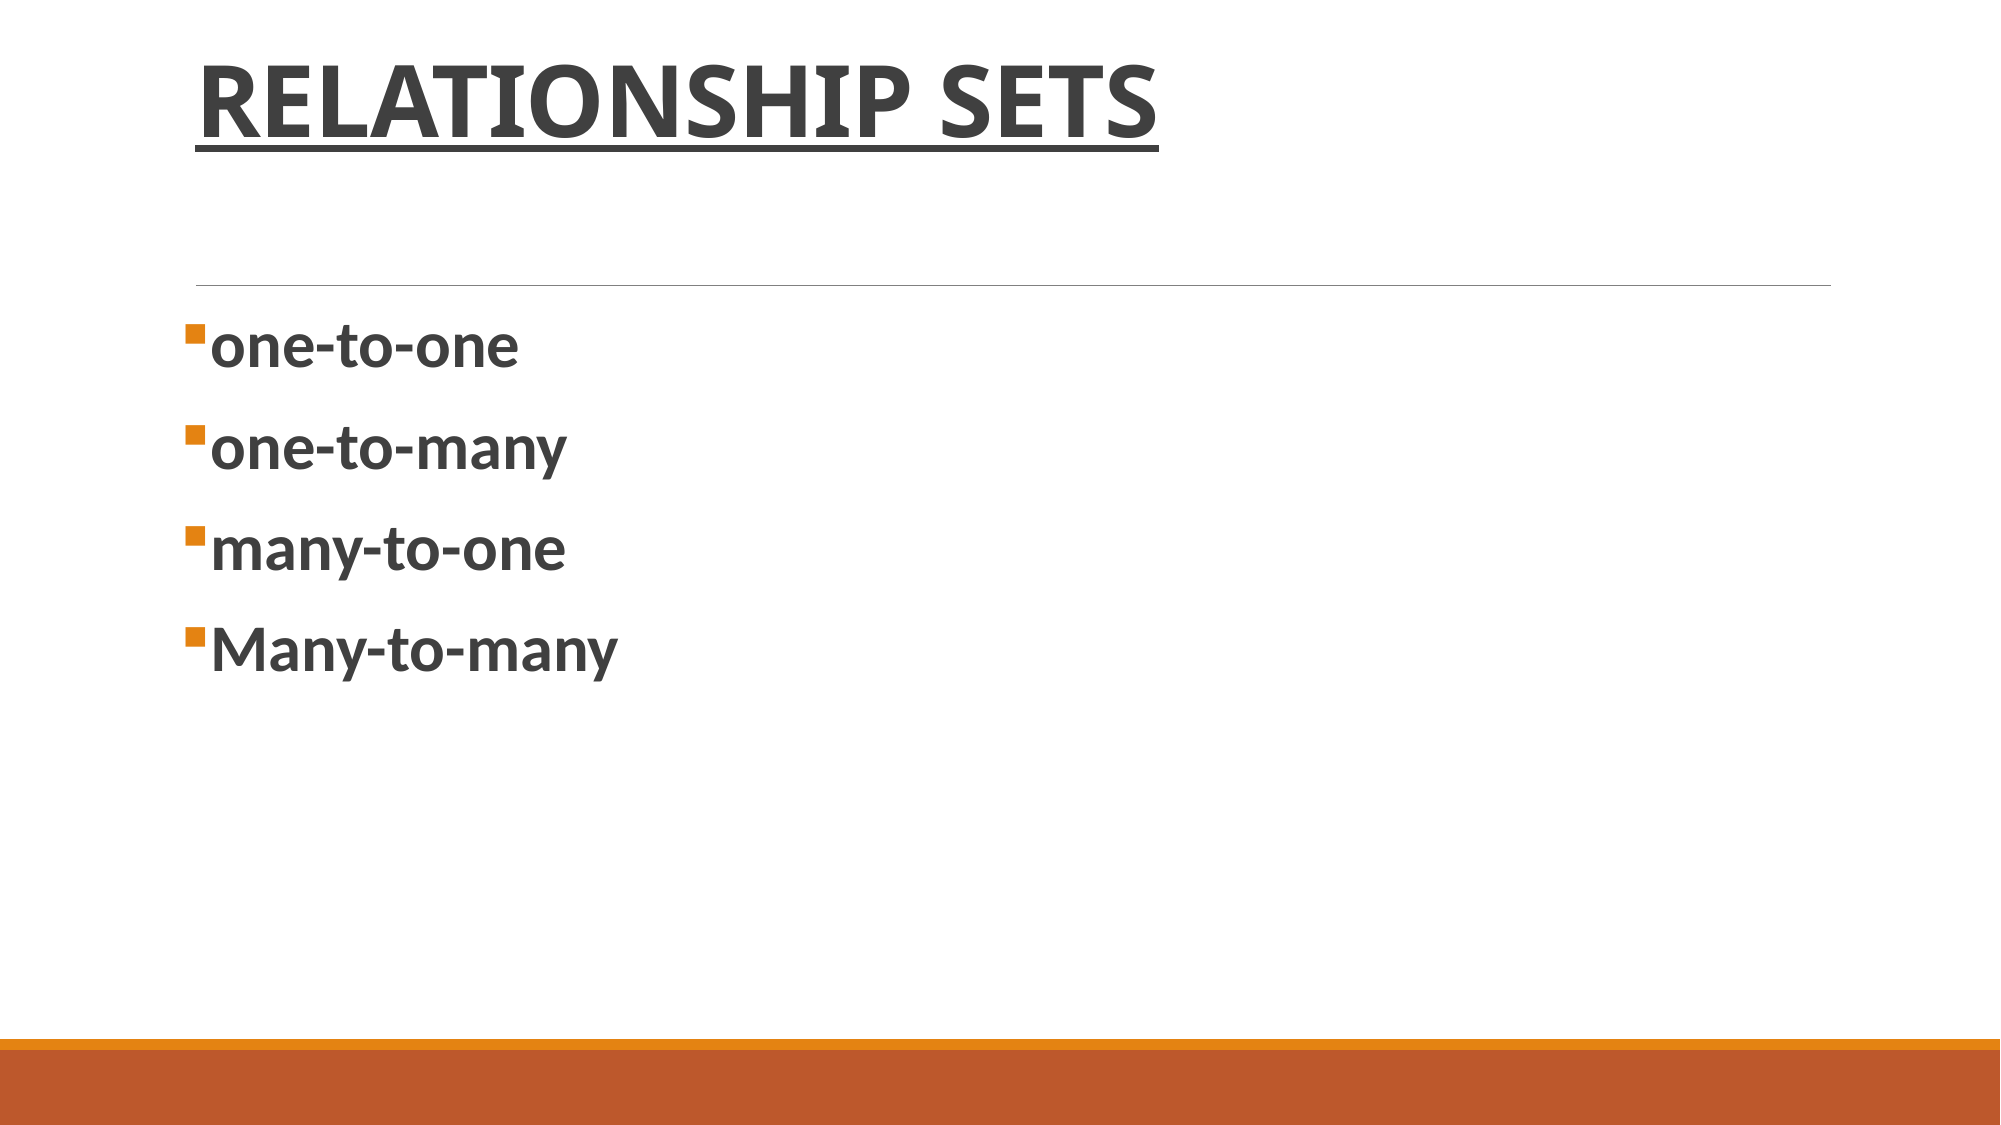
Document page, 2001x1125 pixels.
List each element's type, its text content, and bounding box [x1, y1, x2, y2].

list one-to-one one-to-many many-to-one Many-to-many [180, 302, 1830, 963]
title RELATIONSHIP SETS [180, 47, 1830, 285]
